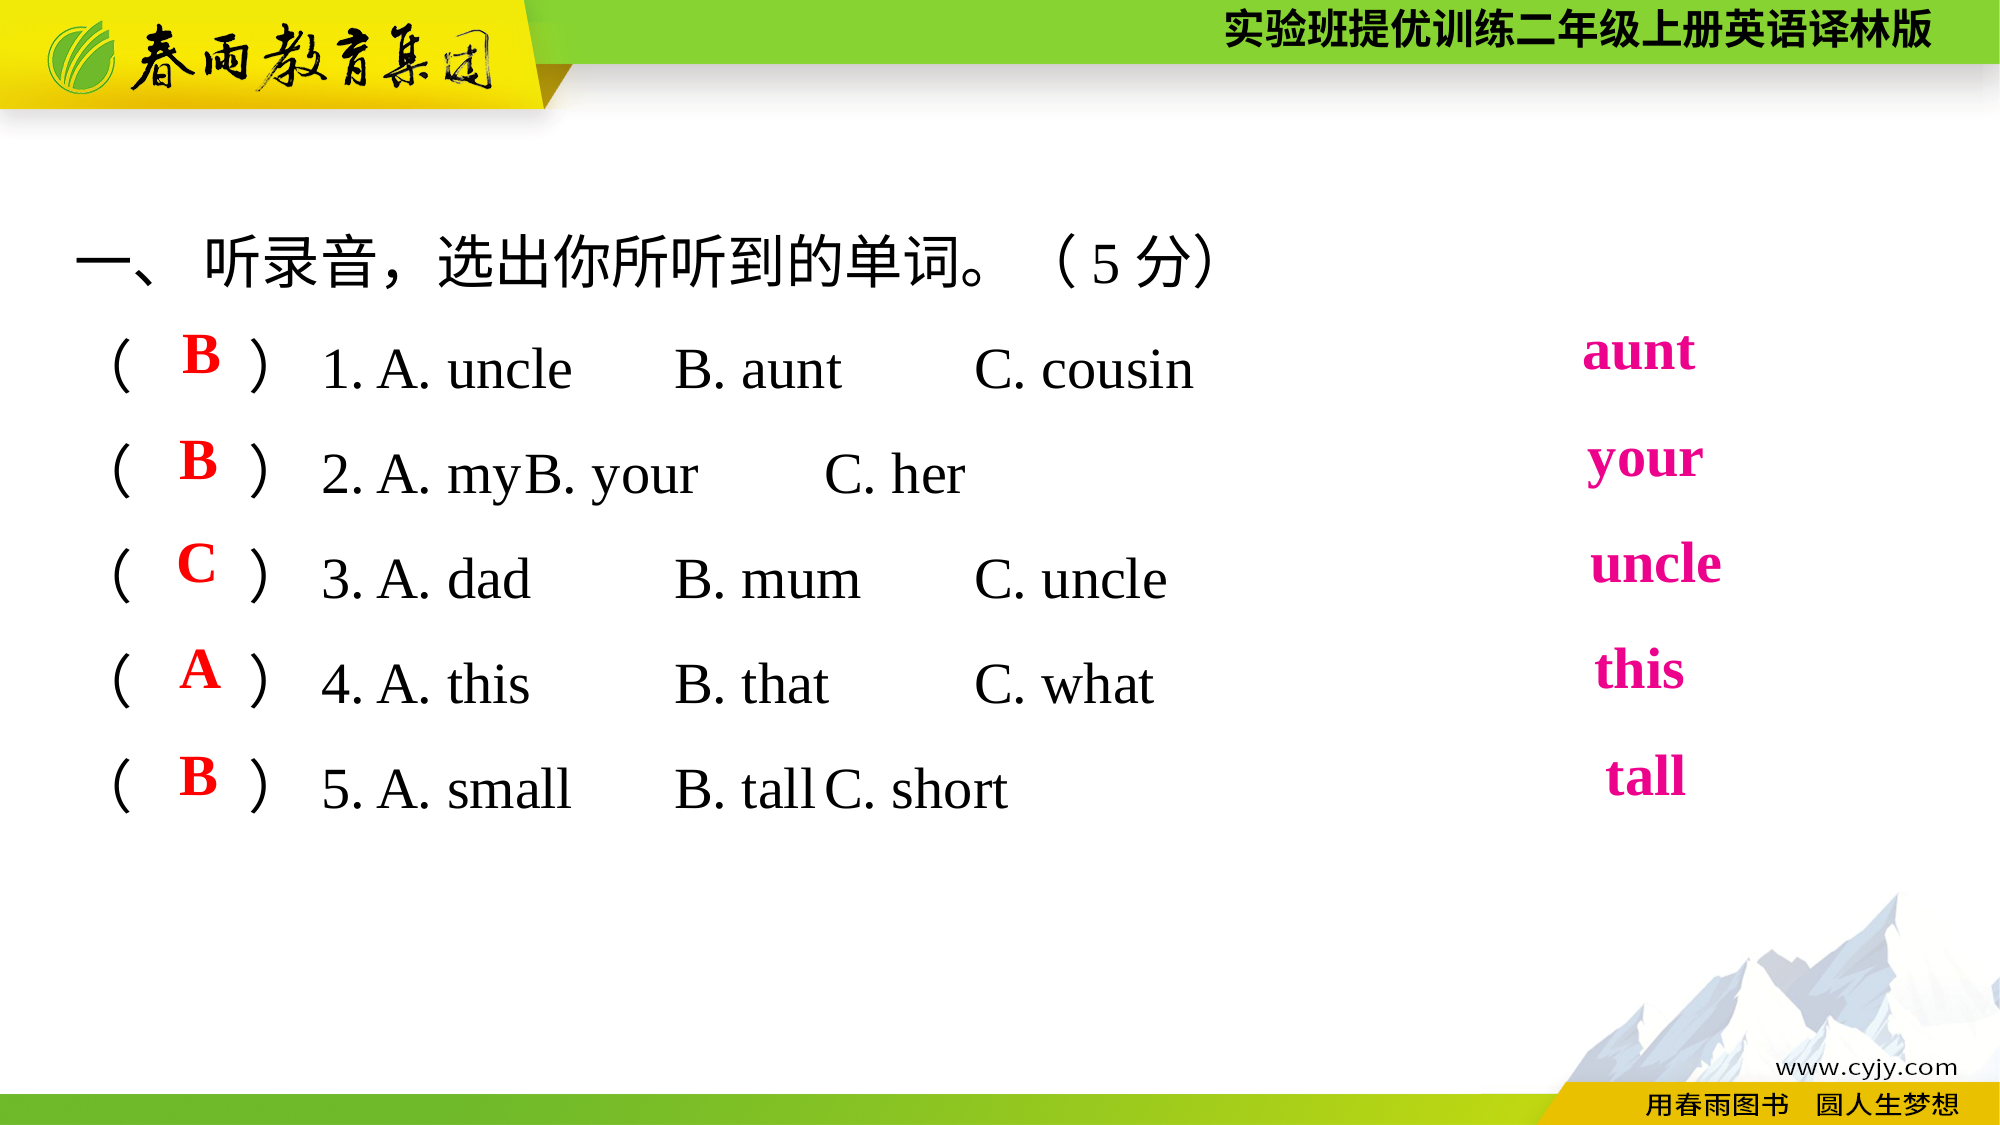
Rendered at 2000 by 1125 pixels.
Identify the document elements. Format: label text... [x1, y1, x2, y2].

list 一、 听录音，选出你所听到的单词。（5分） （ ）1. A. uncle B. aunt C. cousin （ ）2. A. my B. your C. her （ ）3. A. dad B. mum C. uncle （ ）4. A. this B. that C. what （ ）5. A. small B. tall C. short [59, 182, 1944, 835]
text_box A [164, 622, 237, 708]
picture [0, 0, 2000, 1125]
text_box C [161, 516, 234, 602]
text_box B [164, 729, 233, 814]
text_box this [1579, 622, 1701, 708]
text_box aunt [1567, 304, 1712, 389]
text_box B [167, 308, 237, 394]
text_box uncle [1575, 516, 1738, 602]
text_box your [1573, 410, 1720, 496]
text_box tall [1590, 729, 1702, 814]
text_box B [164, 413, 248, 499]
